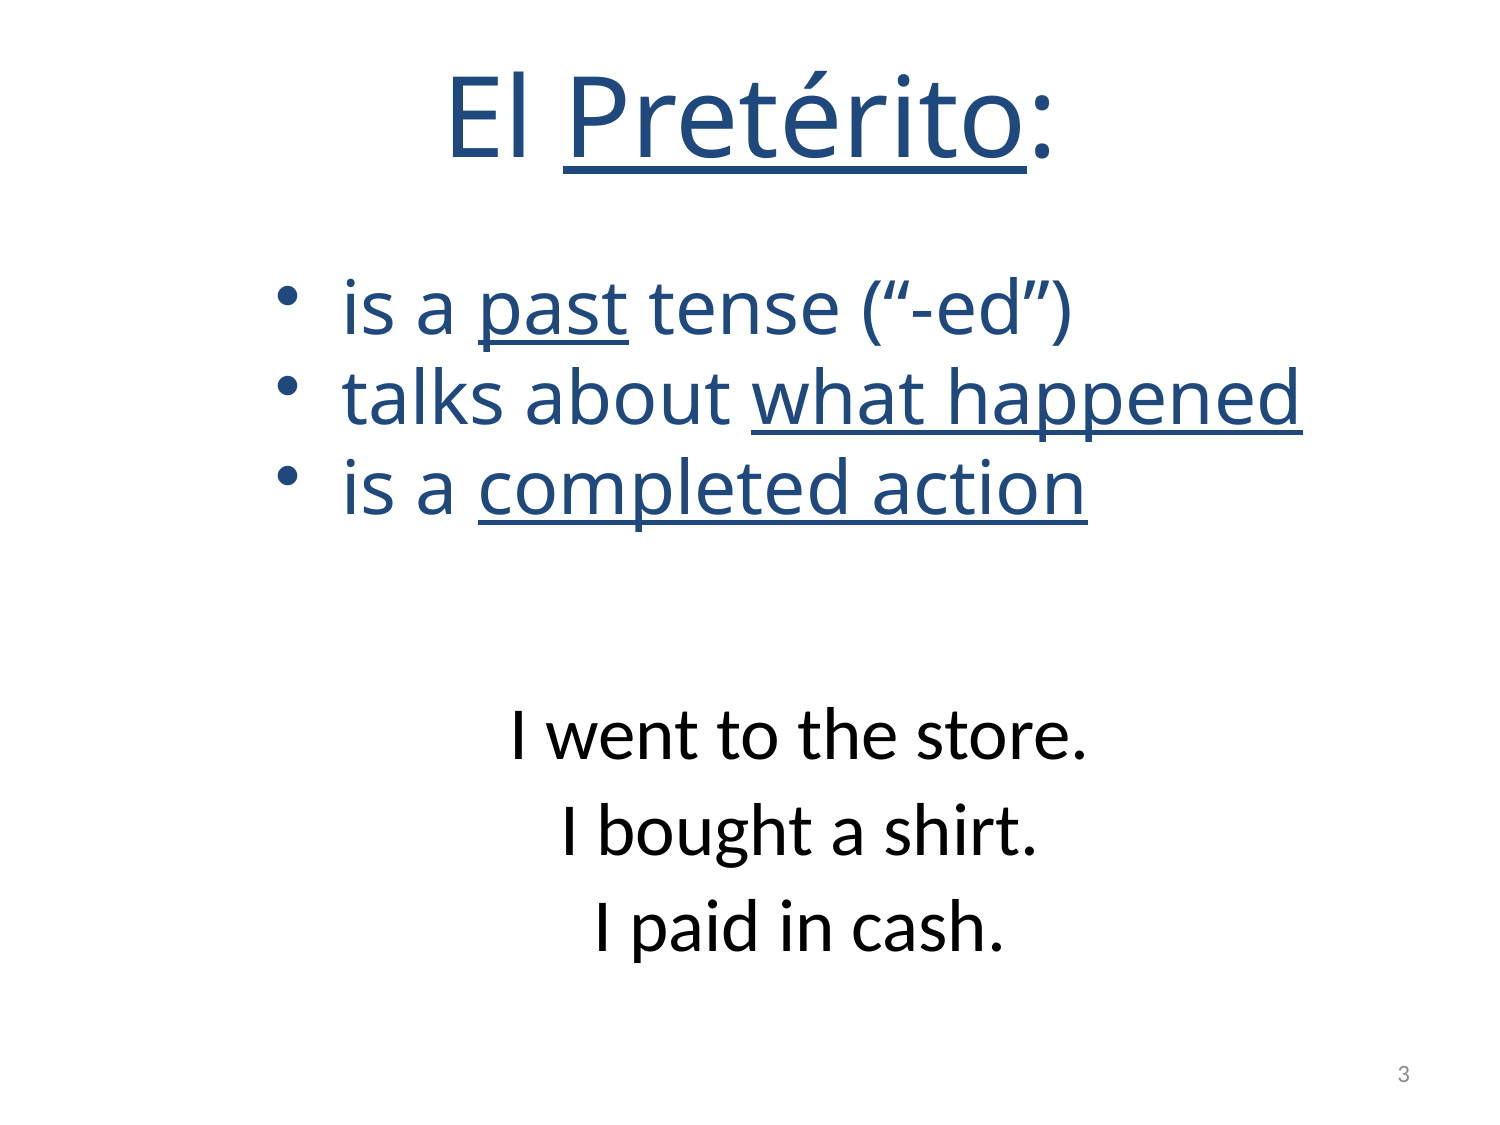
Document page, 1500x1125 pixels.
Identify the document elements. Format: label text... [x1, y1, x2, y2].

slide_number 3 [1074, 1042, 1425, 1103]
text_box is a past tense (“-ed”) talks about what happened is a completed action [260, 252, 1318, 537]
list I went to the store. I bought a shirt. I paid in cash. [162, 687, 1438, 988]
text_box El Pretérito: [256, 37, 1244, 188]
